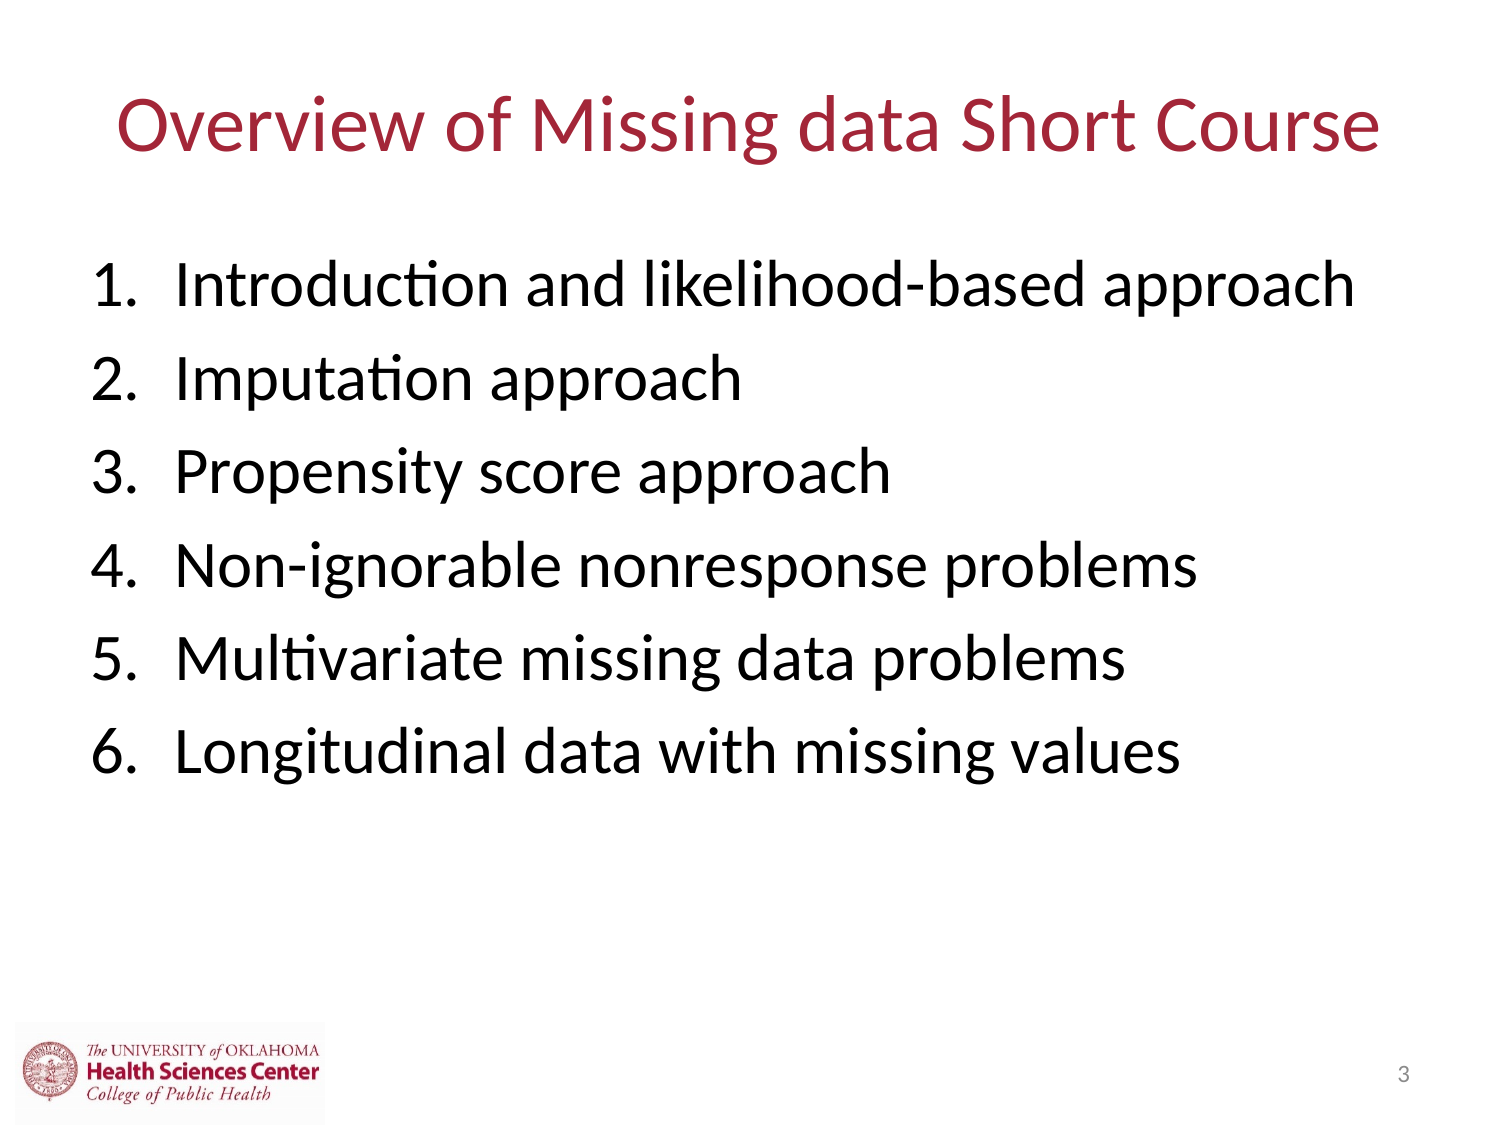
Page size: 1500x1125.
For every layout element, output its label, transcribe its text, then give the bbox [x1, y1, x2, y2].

picture [15, 1022, 325, 1125]
title Overview of Missing data Short Course [75, 24, 1425, 213]
slide_number 3 [1074, 1042, 1425, 1103]
list Introduction and likelihood-based approach Imputation approach Propensity score approach Non-ignorable nonresponse problems Multivariate missing data problems Longitudinal data with missing values [75, 232, 1425, 975]
